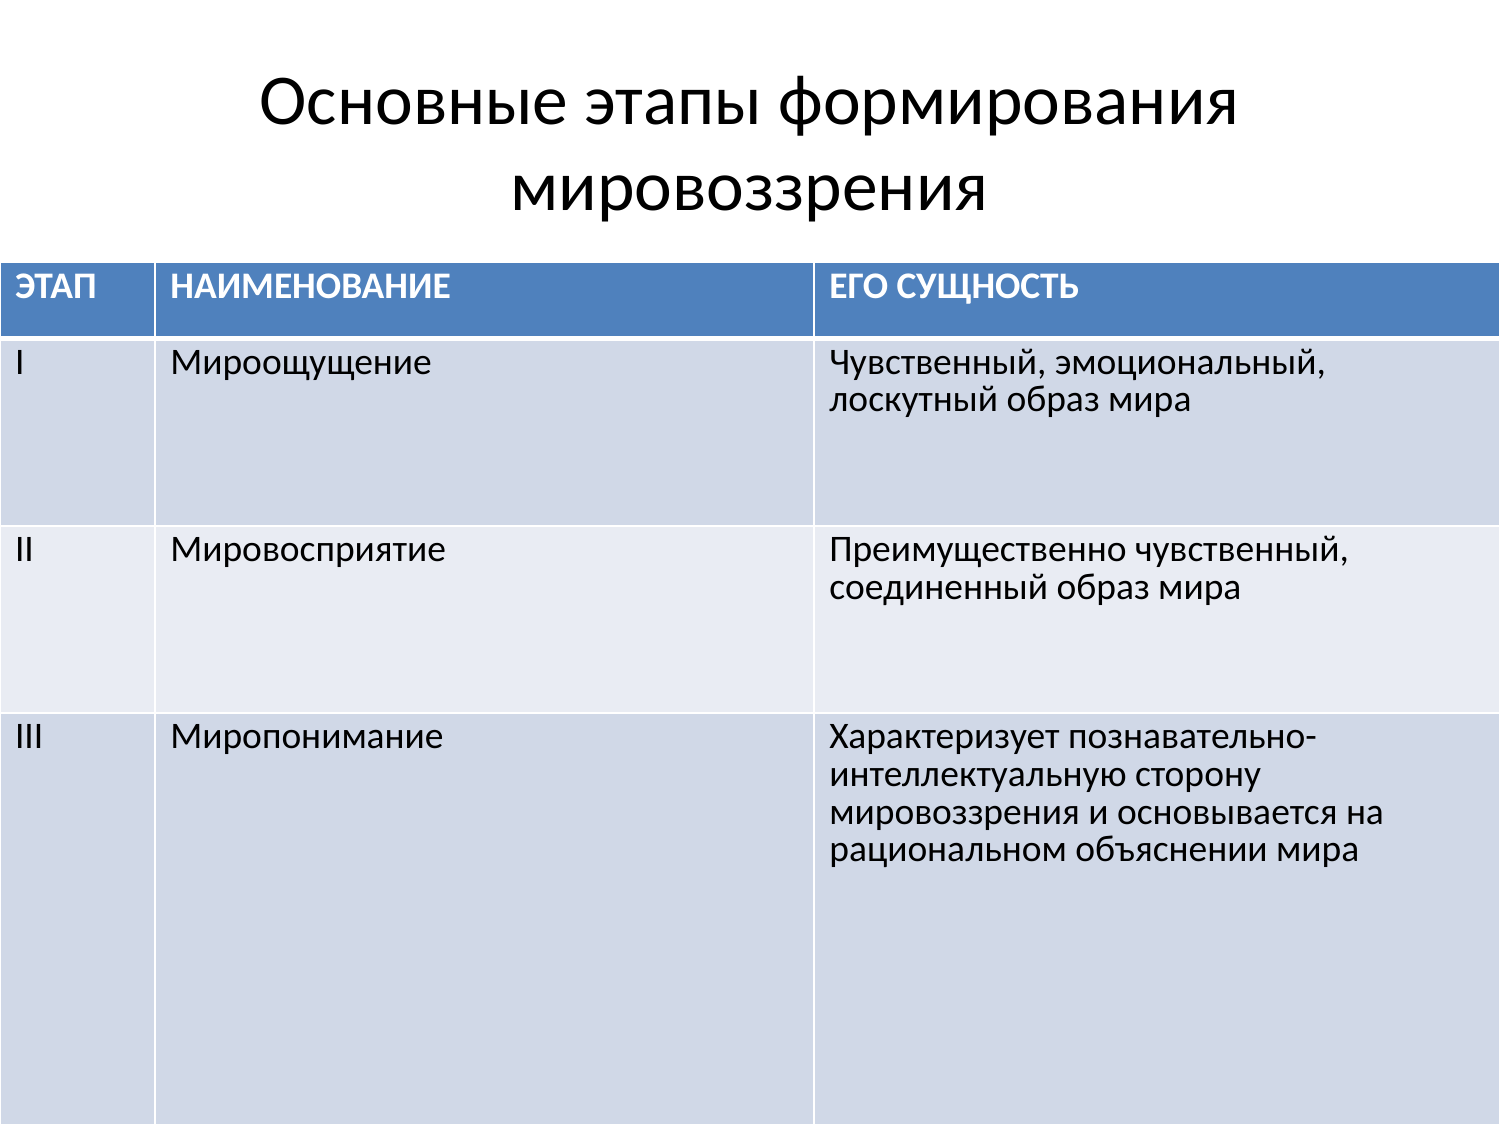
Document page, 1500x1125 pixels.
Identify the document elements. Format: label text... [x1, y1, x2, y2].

table_cell Мировосприятие [156, 527, 813, 712]
table_cell Миропонимание [156, 714, 813, 1124]
title Основные этапы формирования мировоззрения [75, 45, 1425, 233]
table_header НАИМЕНОВАНИЕ [156, 263, 813, 336]
table_cell Мироощущение [156, 341, 813, 525]
table_header ЕГО СУЩНОСТЬ [815, 263, 1499, 336]
table_header ЭТАП [1, 263, 154, 336]
table_cell II [1, 527, 154, 712]
table_cell III [1, 714, 154, 1124]
table_cell I [1, 341, 154, 525]
table_cell Чувственный, эмоциональный, лоскутный образ мира [815, 341, 1499, 525]
table_cell Преимущественно чувственный, соединенный образ мира [815, 527, 1499, 712]
table_cell Характеризует познавательно-интеллектуальную сторону мировоззрения и основывается на рациональном объяснении мира [815, 714, 1499, 1124]
